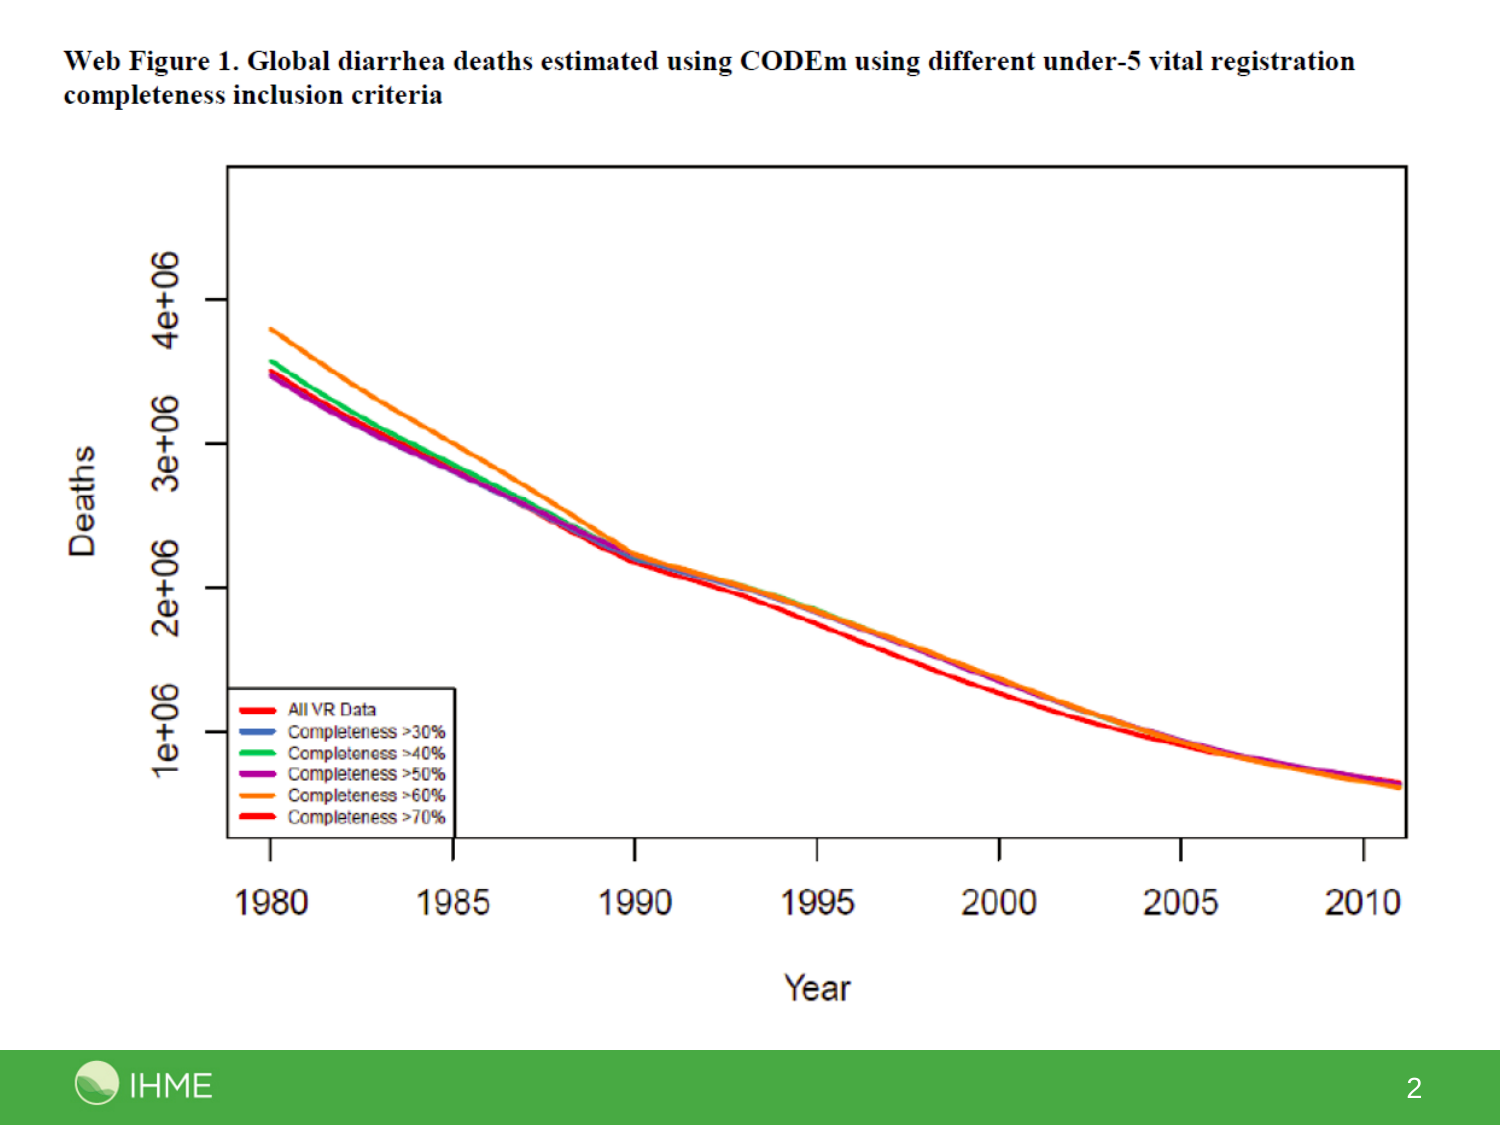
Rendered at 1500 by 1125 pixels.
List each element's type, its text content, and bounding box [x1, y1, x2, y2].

picture [53, 33, 1436, 1018]
picture [0, 1050, 1500, 1125]
slide_number 2 [1087, 1061, 1438, 1090]
